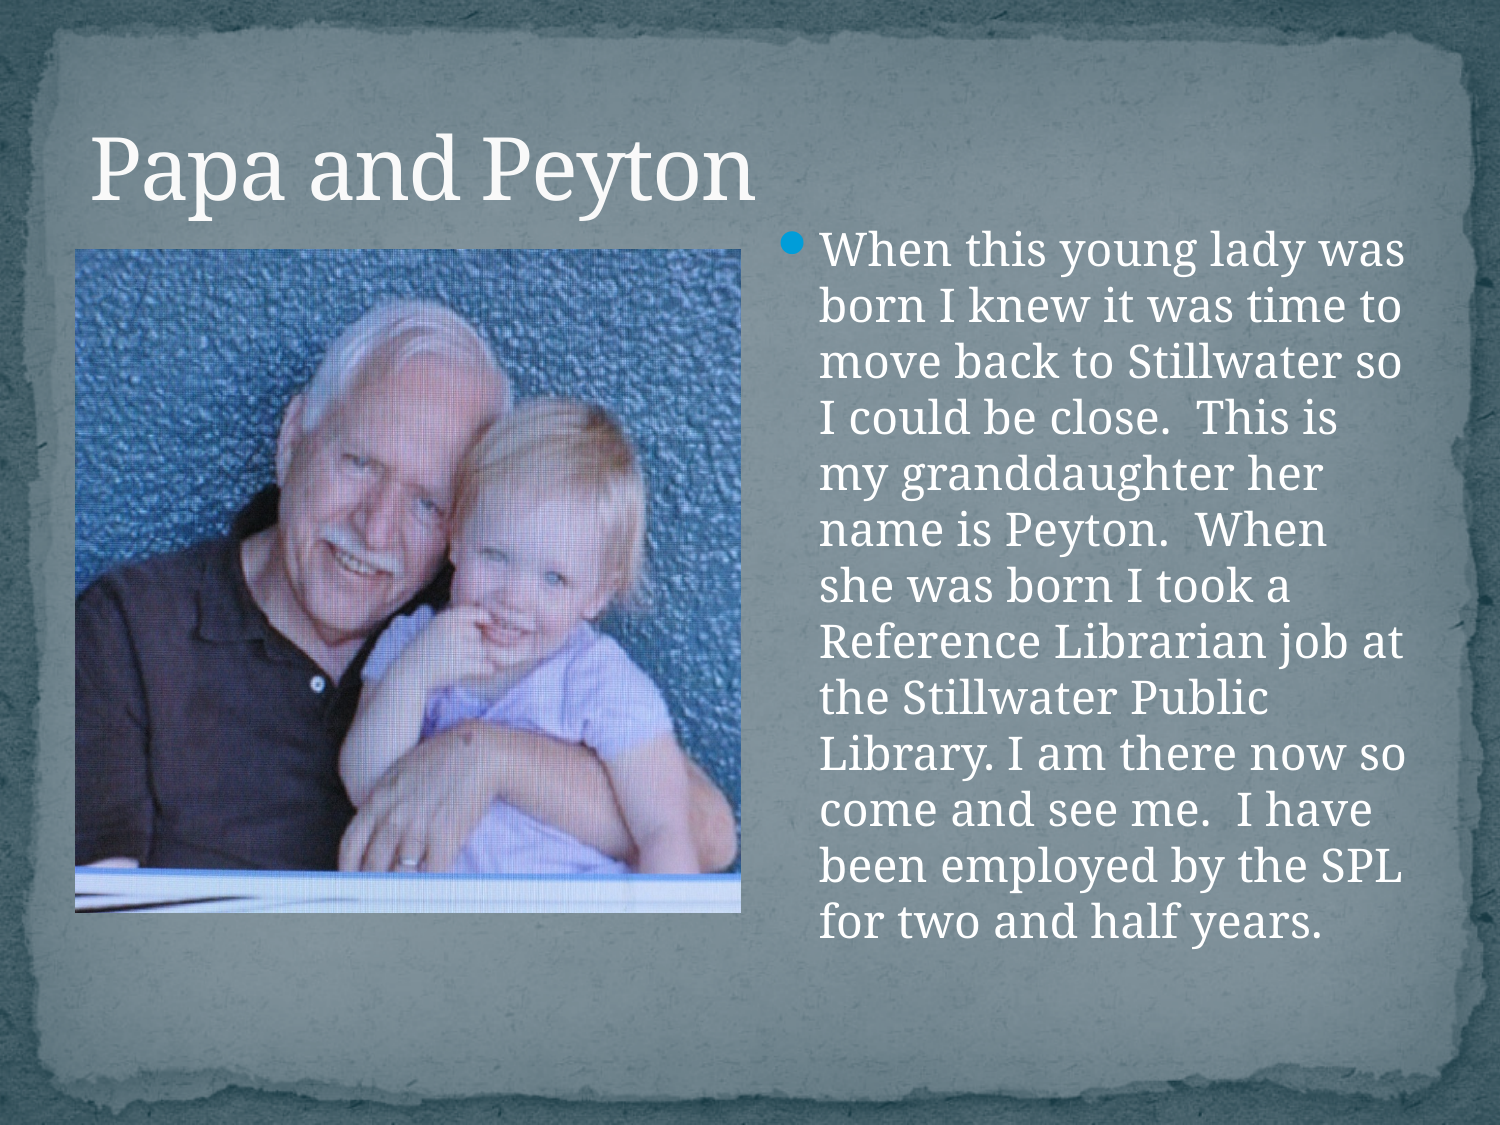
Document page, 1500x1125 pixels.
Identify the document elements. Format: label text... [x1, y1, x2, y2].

list When this young lady was born I knew it was time to move back to Stillwater so I could be close. This is my granddaughter her name is Peyton. When she was born I took a Reference Librarian job at the Stillwater Public Library. I am there now so come and see me. I have been employed by the SPL for two and half years. [762, 212, 1429, 1000]
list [77, 252, 740, 912]
title Papa and Peyton [74, 24, 1425, 225]
